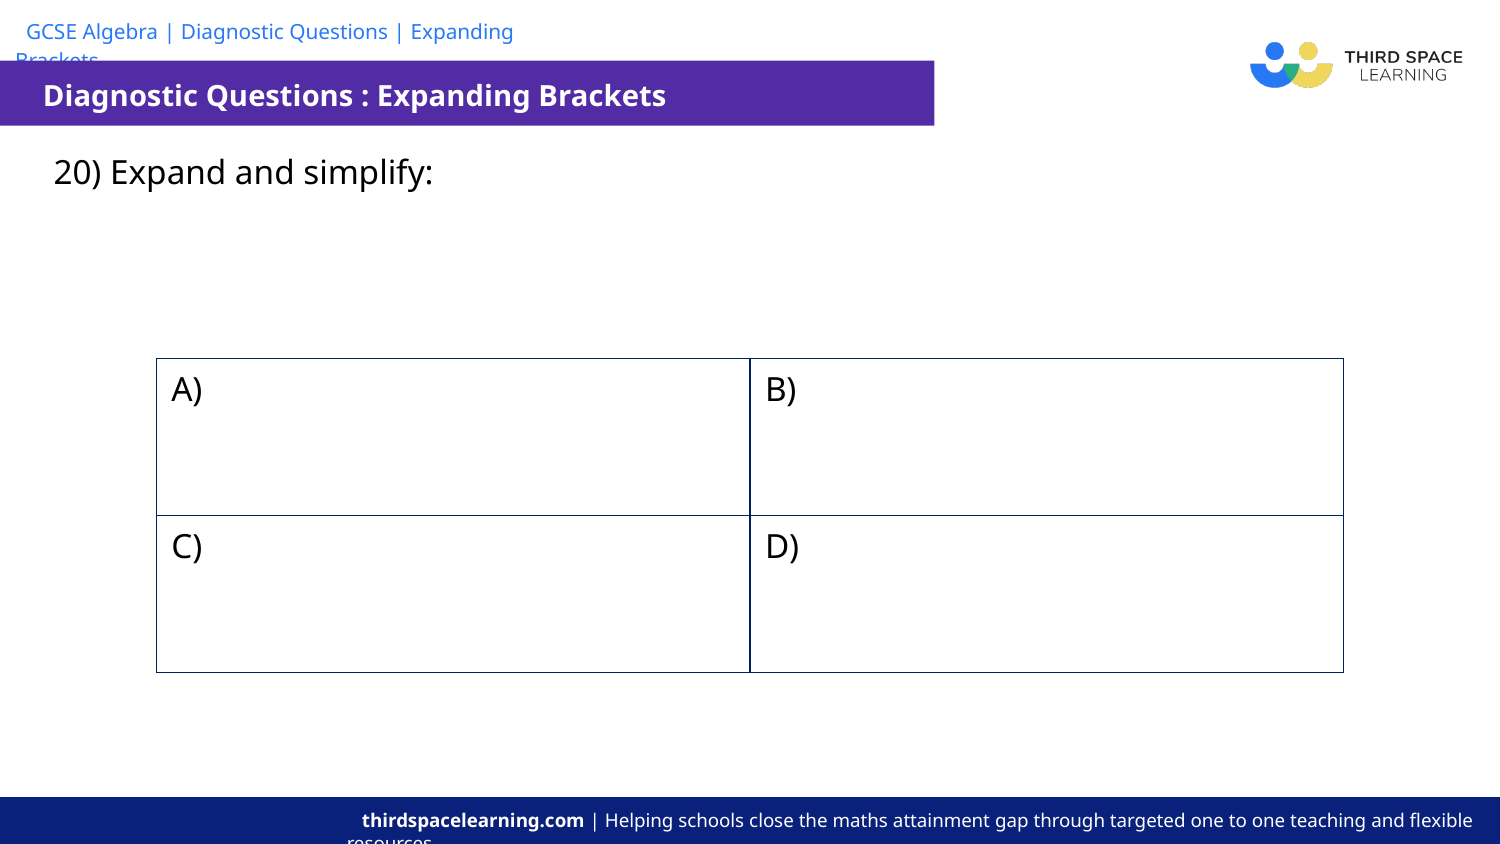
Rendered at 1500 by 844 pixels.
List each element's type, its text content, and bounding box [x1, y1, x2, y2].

picture [1250, 33, 1465, 99]
text_box Diagnostic Questions : Expanding Brackets [27, 61, 778, 127]
